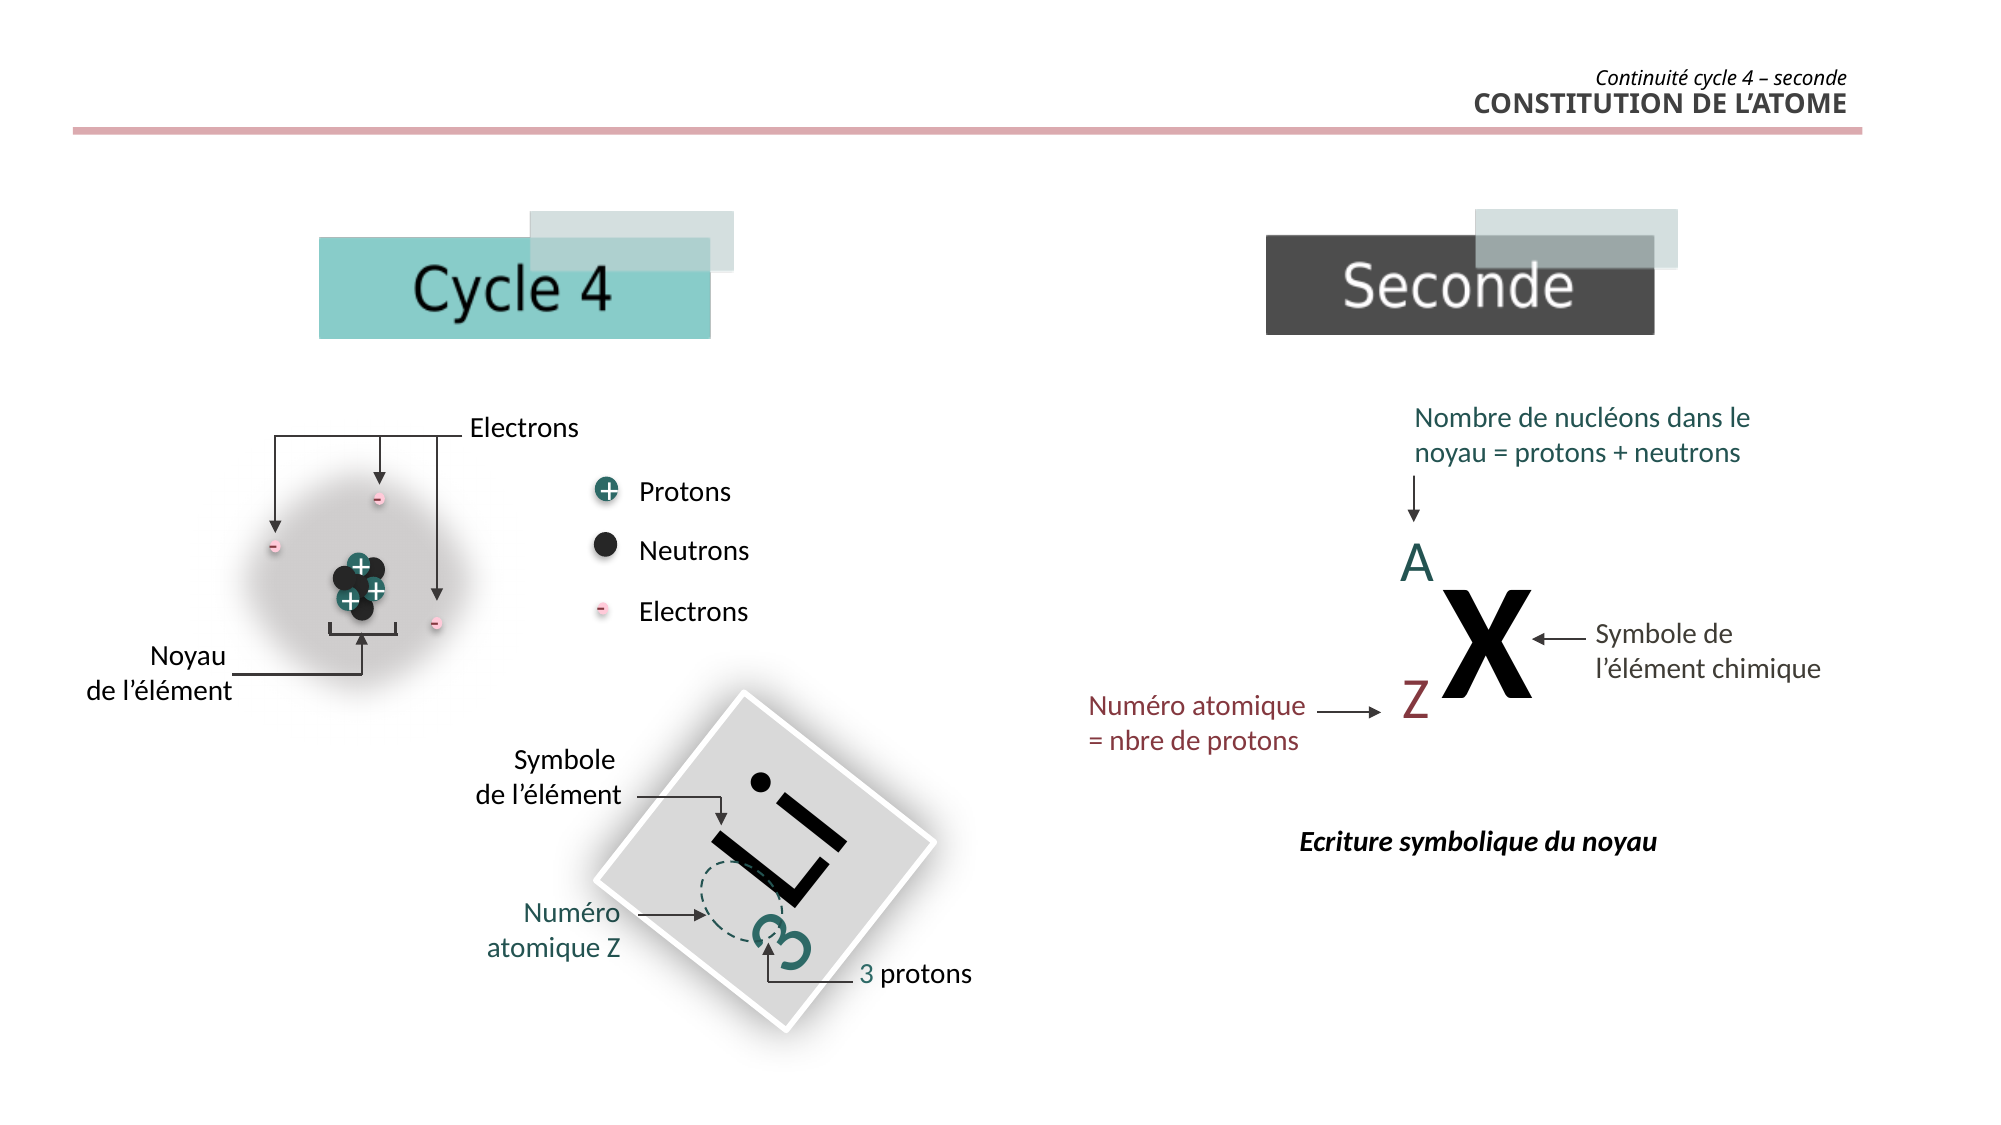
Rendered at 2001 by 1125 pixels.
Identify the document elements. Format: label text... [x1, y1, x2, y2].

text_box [38, 401, 834, 728]
text_box [72, 126, 1864, 136]
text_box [427, 732, 988, 998]
picture [1266, 209, 1678, 335]
picture [319, 211, 734, 339]
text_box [1073, 390, 1857, 866]
title Continuité cycle 4 – seconde CONSTITUTION DE L’ATOME [137, 59, 1863, 126]
